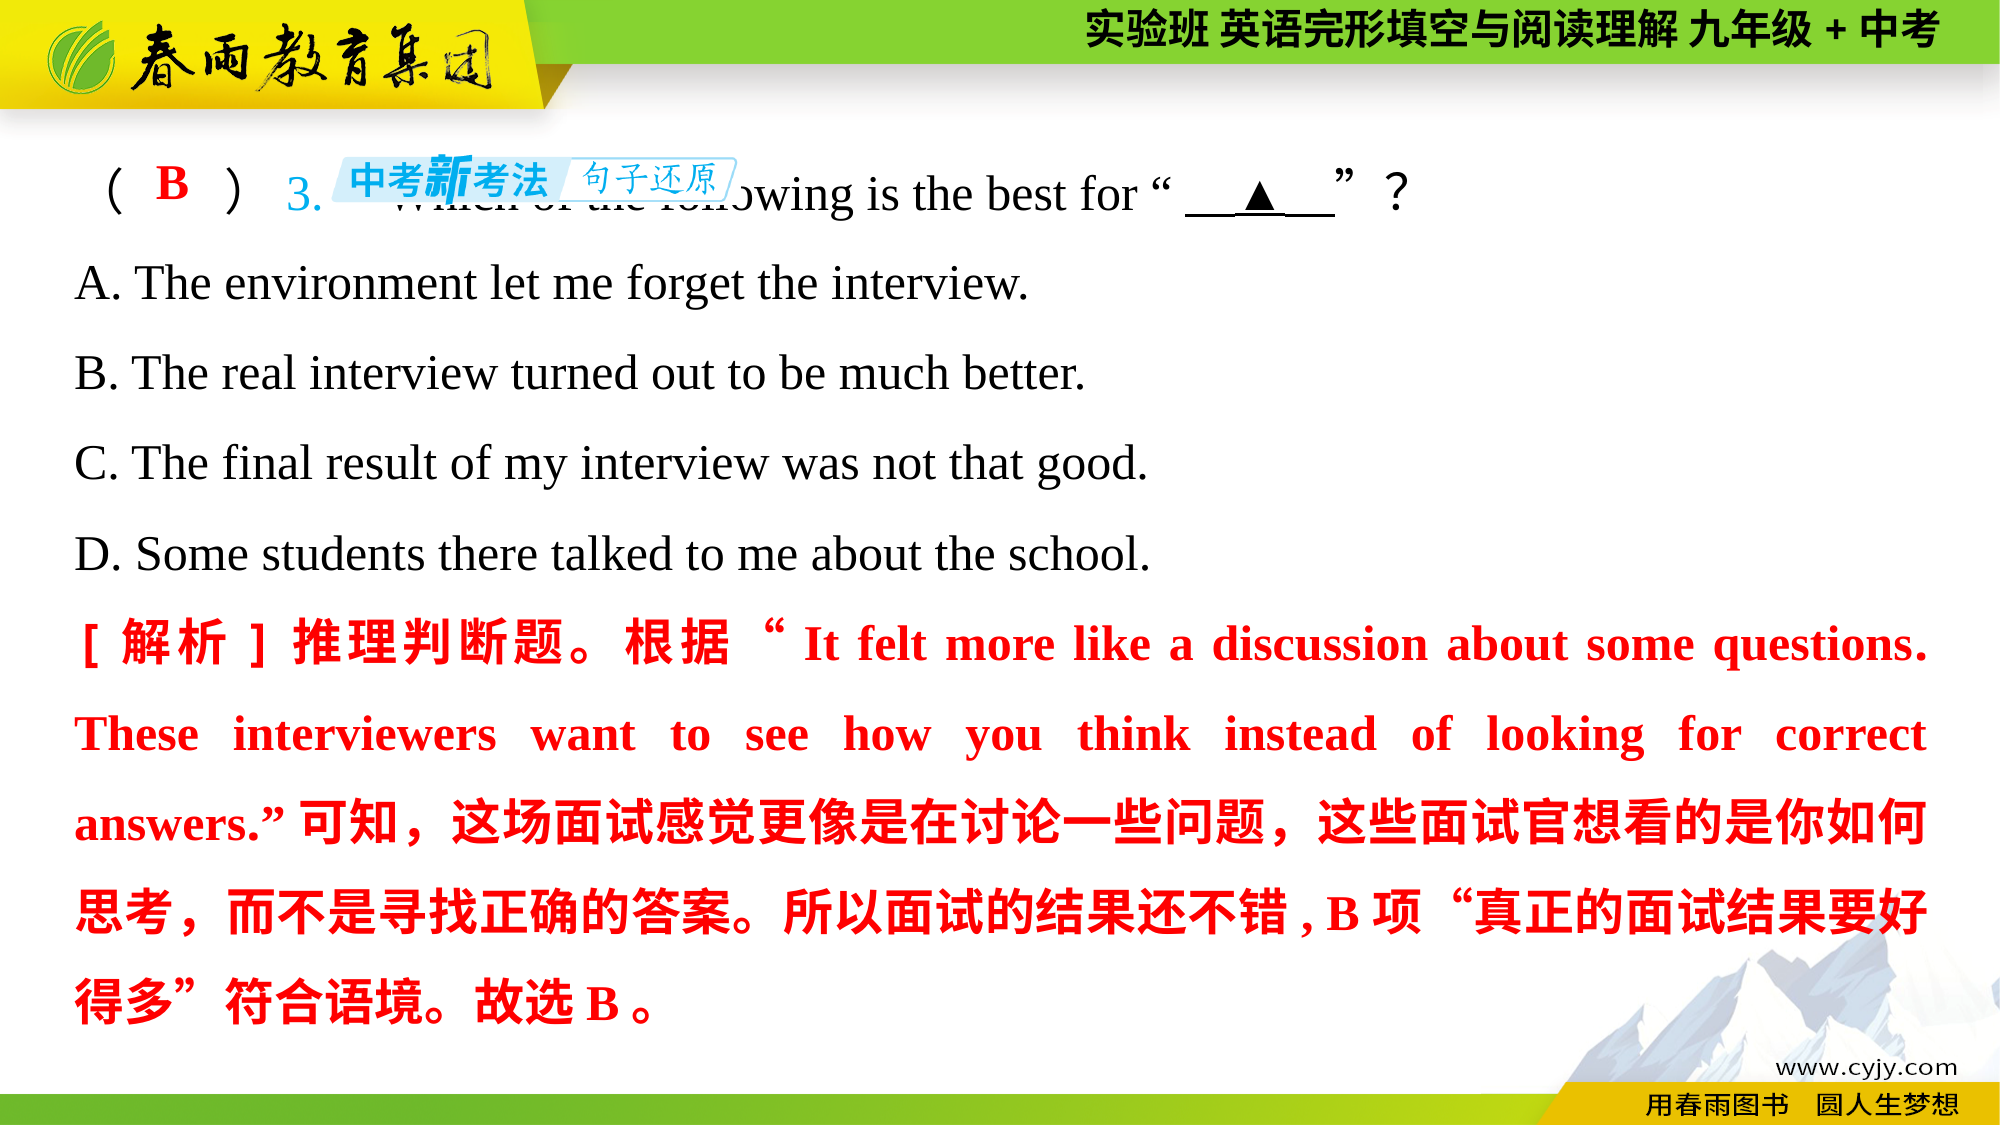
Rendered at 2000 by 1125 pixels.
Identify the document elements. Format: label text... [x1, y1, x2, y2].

text_box B [141, 141, 205, 217]
list （ ）3. Which of the following is the best for “ ▲ ”？ A. The environment let me forget the interview. B. The real interview turned out to be much better. C. The final result of my interview was not that good. D. Some students there talked to me about the school. [59, 122, 1944, 592]
text_box [解析]推理判断题。根据“It felt more like a discussion about some questions. These interviewers want to see how you think instead of looking for correct answers.”可知，这场面试感觉更像是在讨论一些问题，这些面试官想看的是你如何思考，而不是寻找正确的答案。所以面试的结果还不错, B项“真正的面试结果要好得多”符合语境。故选B。 [59, 592, 1944, 1039]
picture [0, 0, 2000, 1125]
